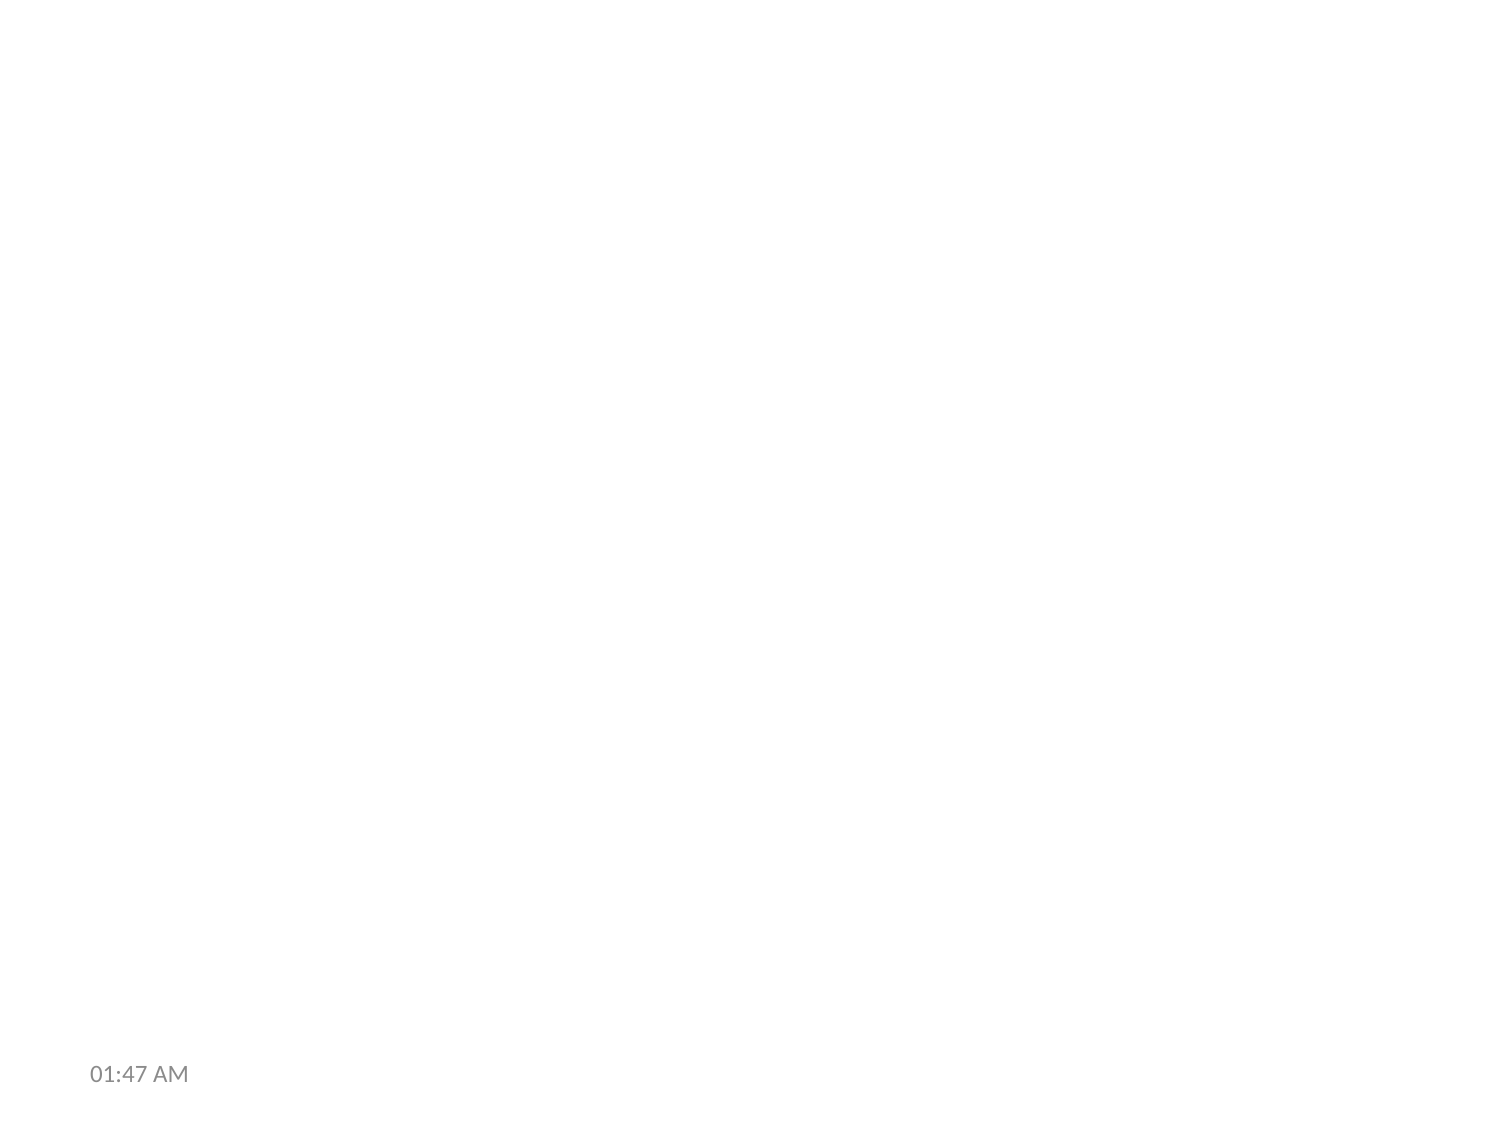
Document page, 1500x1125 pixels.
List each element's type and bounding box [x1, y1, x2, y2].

slide_number [75, 1042, 425, 1103]
